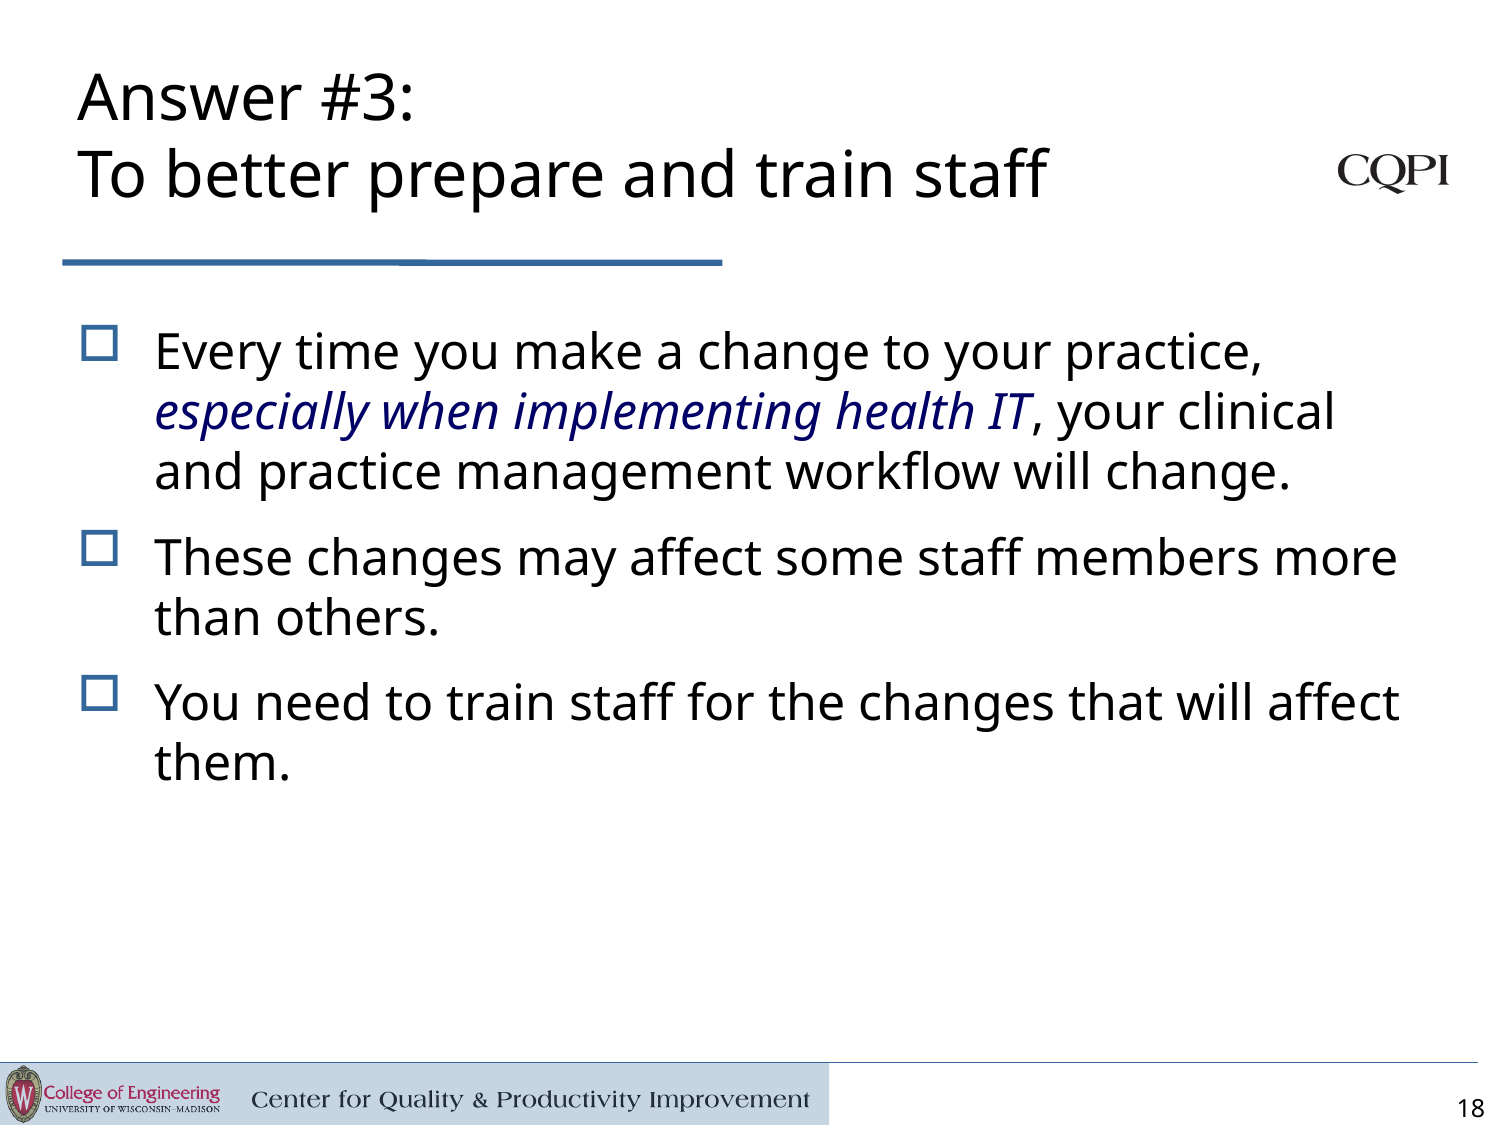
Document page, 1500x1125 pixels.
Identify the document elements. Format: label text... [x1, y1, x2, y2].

picture [1337, 154, 1450, 194]
picture [0, 1063, 225, 1125]
picture [251, 1090, 810, 1112]
title Answer #3: To better prepare and train staff [62, 20, 1288, 246]
list Every time you make a change to your practice, especially when implementing health IT, your clinical and practice management workflow will change. These changes may affect some staff members more than others. You need to train staff for the changes that will affect them. [62, 312, 1445, 971]
